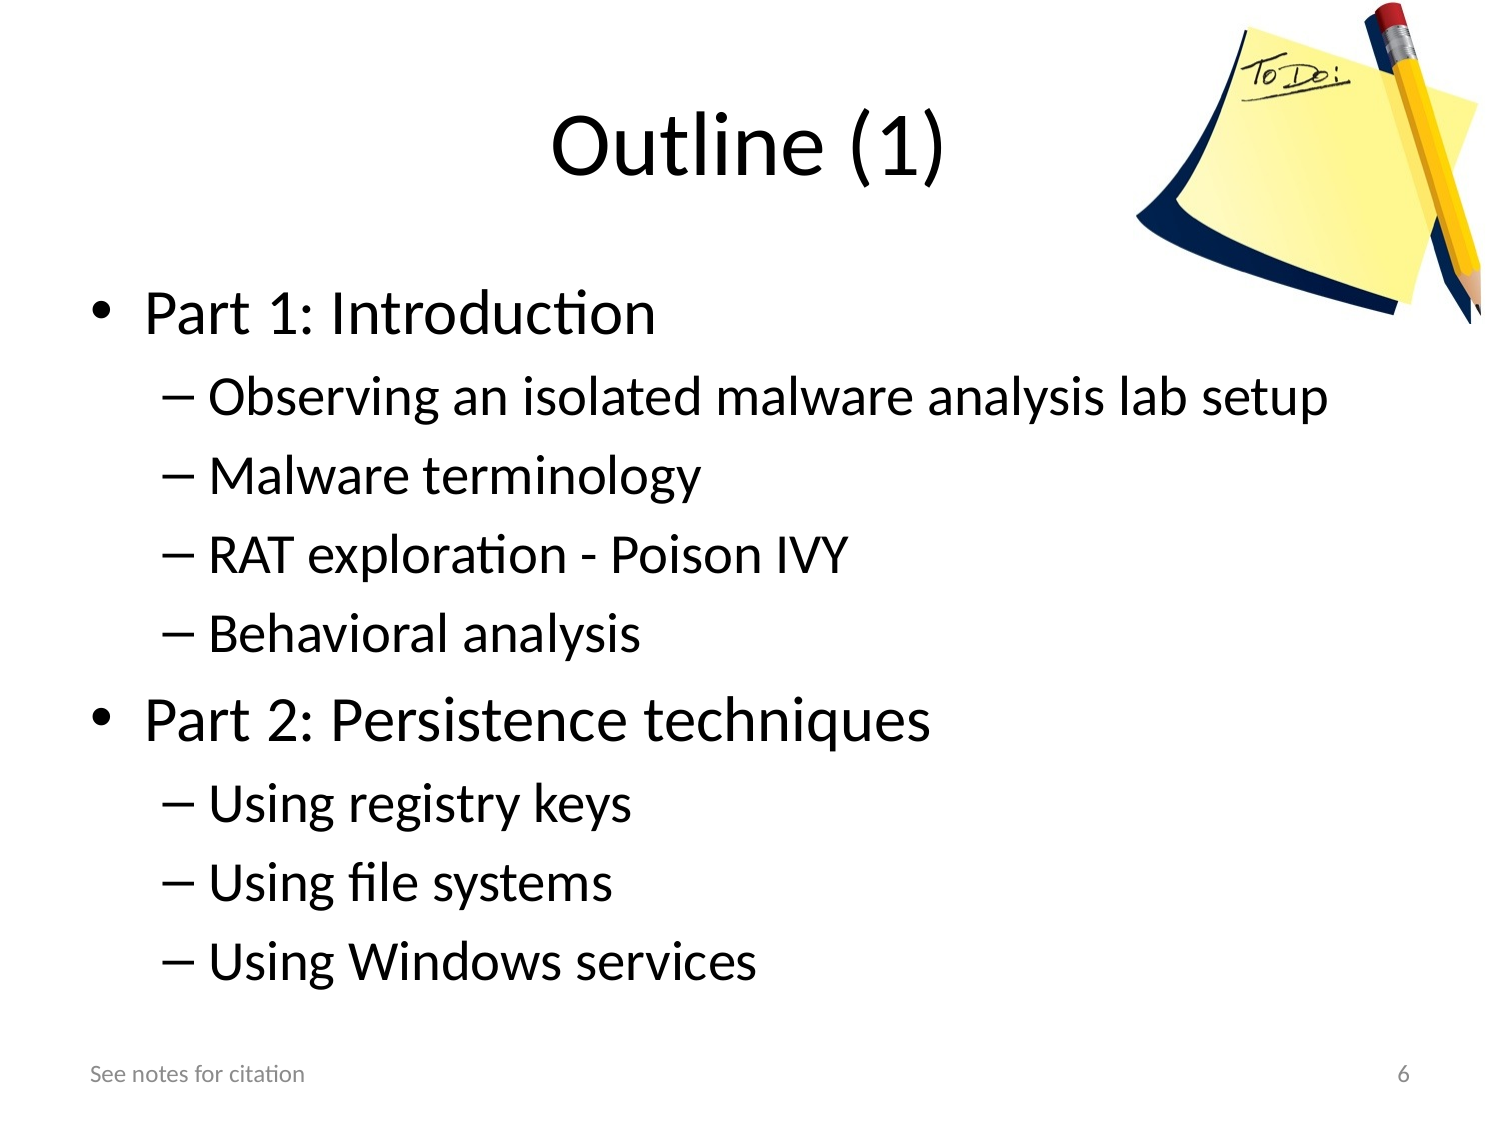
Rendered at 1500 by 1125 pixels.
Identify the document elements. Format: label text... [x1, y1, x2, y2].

slide_number See notes for citation [75, 1042, 425, 1103]
slide_number 6 [1074, 1042, 1425, 1103]
title Outline (1) [75, 45, 1127, 233]
list Part 1: Introduction Observing an isolated malware analysis lab setup Malware terminology RAT exploration - Poison IVY Behavioral analysis Part 2: Persistence techniques Using registry keys Using file systems Using Windows services [75, 262, 1425, 1005]
picture [1132, 0, 1500, 324]
